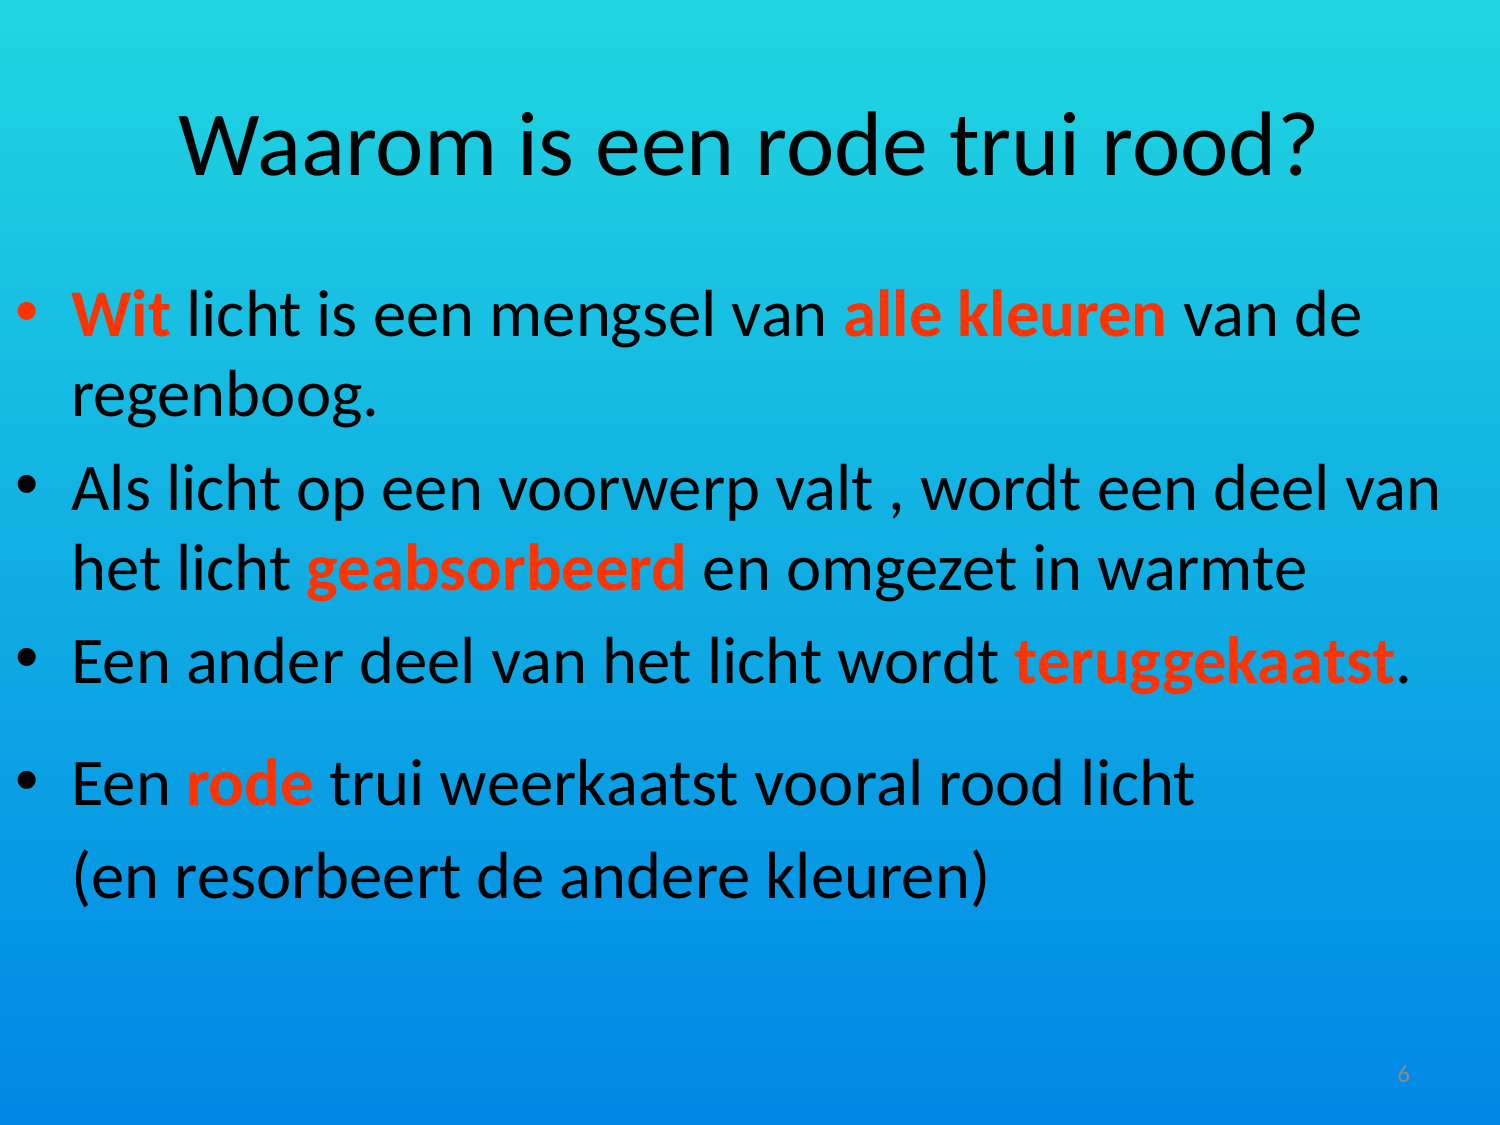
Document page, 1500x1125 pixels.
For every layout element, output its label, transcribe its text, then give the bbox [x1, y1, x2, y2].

slide_number 6 [1074, 1042, 1425, 1103]
title Waarom is een rode trui rood? [75, 45, 1425, 233]
list Wit licht is een mengsel van alle kleuren van de regenboog. Als licht op een voorwerp valt , wordt een deel van het licht geabsorbeerd en omgezet in warmte Een ander deel van het licht wordt teruggekaatst. Een rode trui weerkaatst vooral rood licht (en resorbeert de andere kleuren) [0, 262, 1471, 1005]
